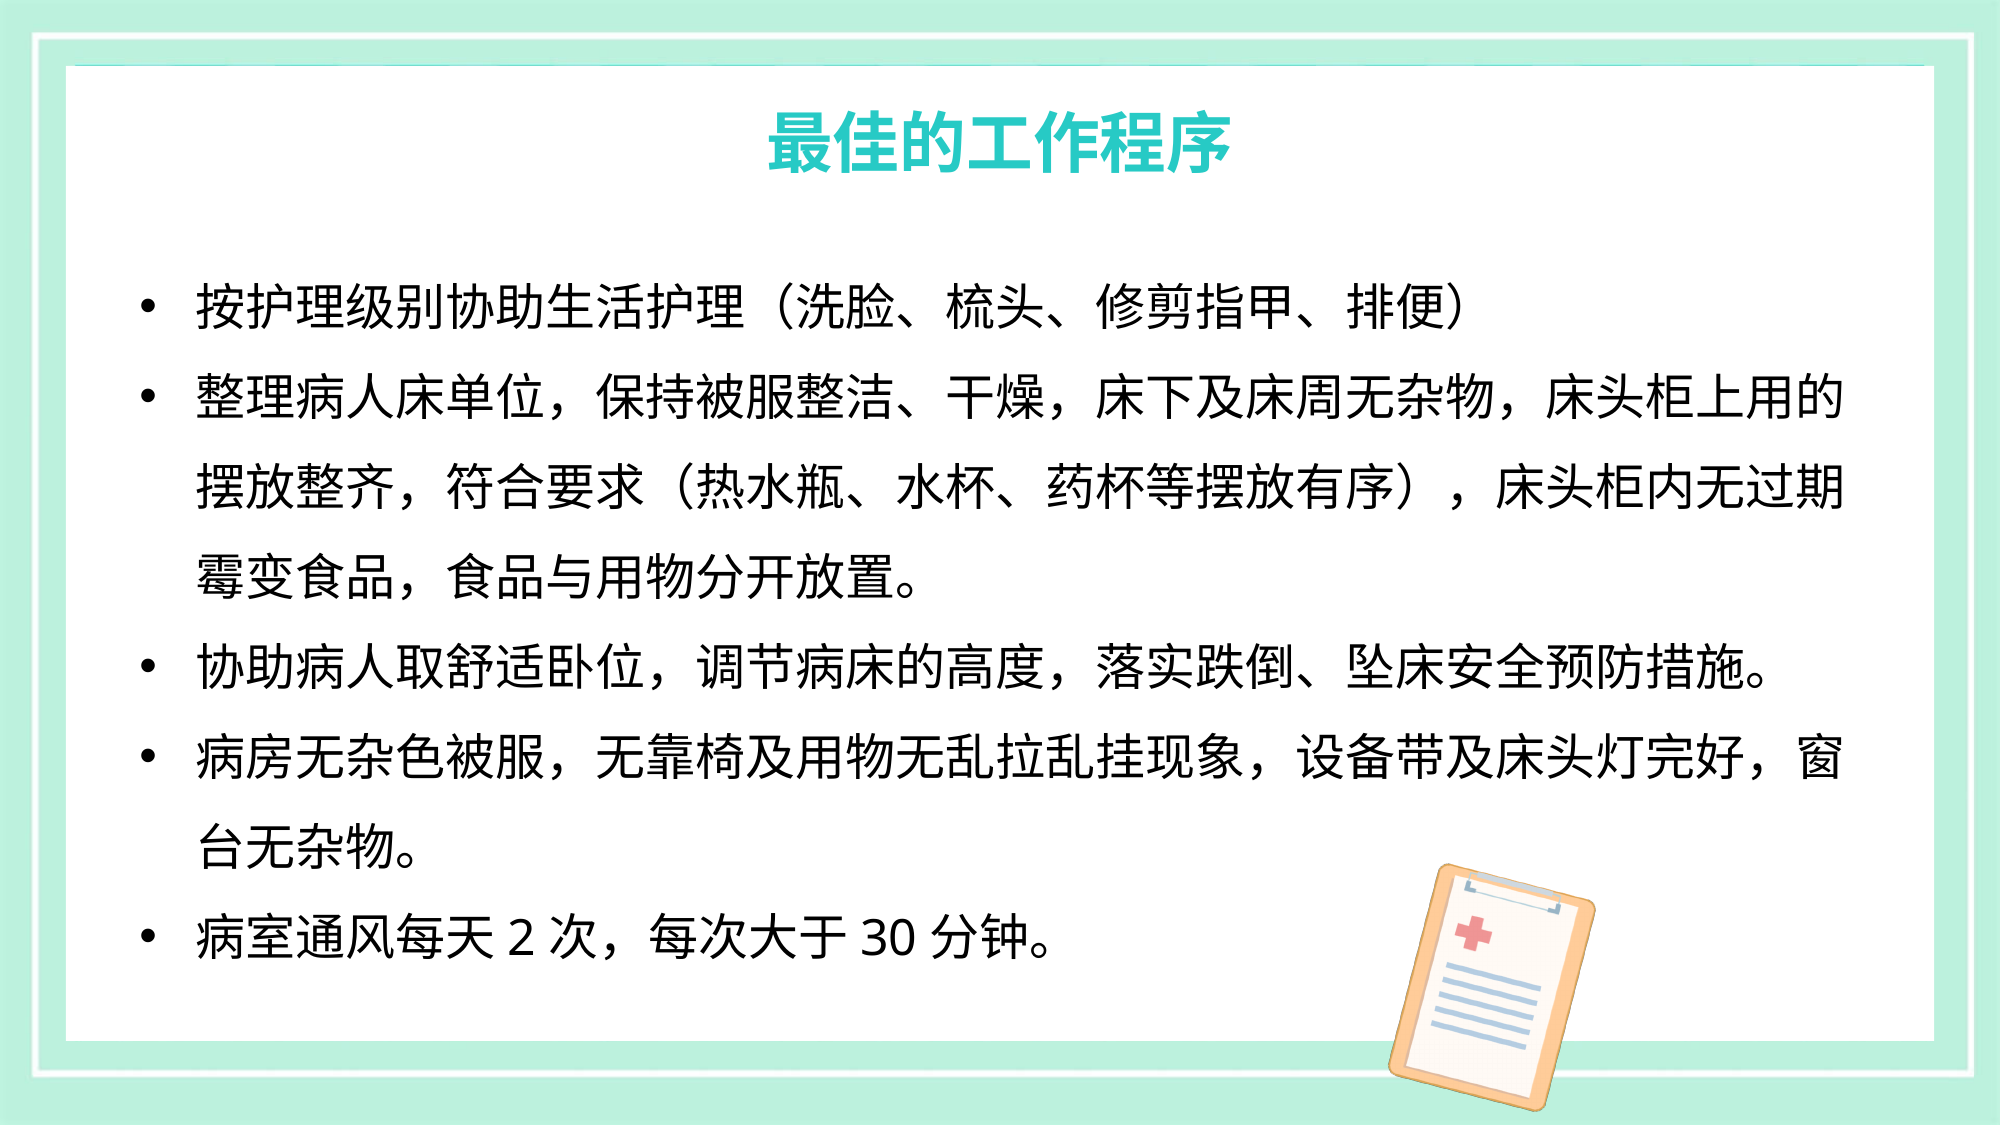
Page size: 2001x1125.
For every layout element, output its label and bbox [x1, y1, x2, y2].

text_box [0, 0, 2000, 1125]
picture [1272, 830, 1708, 1125]
